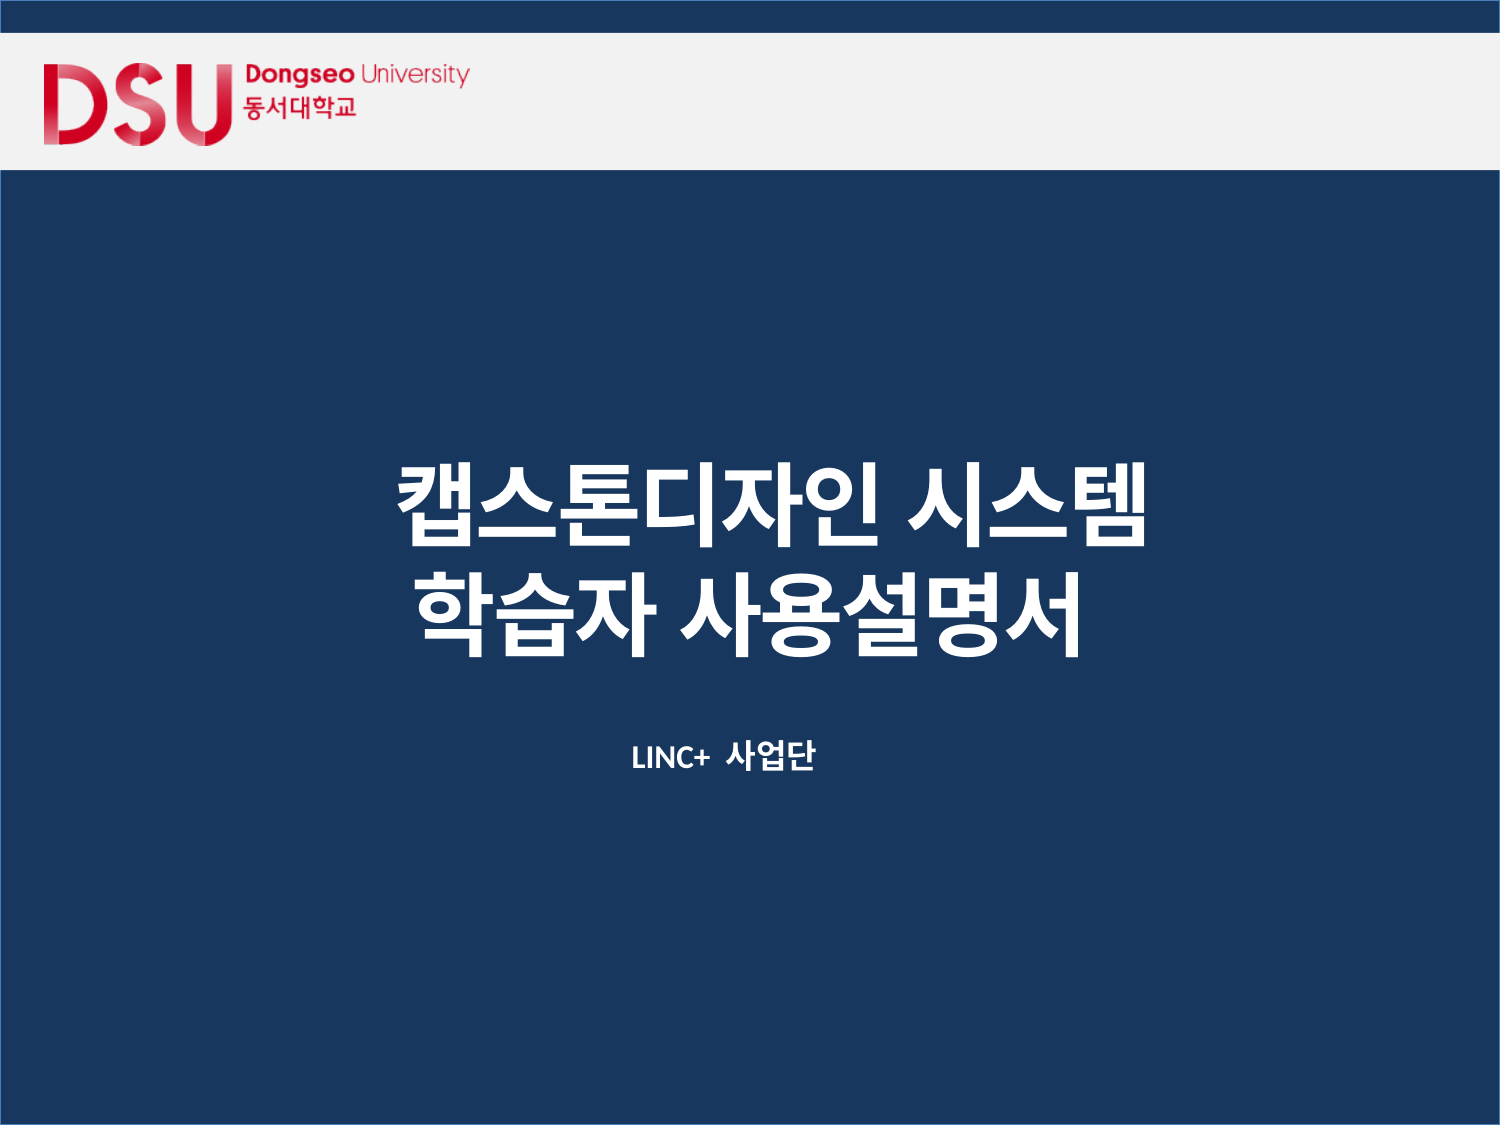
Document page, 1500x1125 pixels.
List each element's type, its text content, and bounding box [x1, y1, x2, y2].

text_box [0, 172, 1500, 1125]
text_box LINC+ 사업단 [616, 727, 855, 783]
text_box [0, 31, 1500, 172]
picture [44, 63, 471, 146]
text_box [0, 0, 1500, 31]
text_box 캡스톤디자인 시스템 학습자 사용설명서 [94, 440, 1406, 676]
